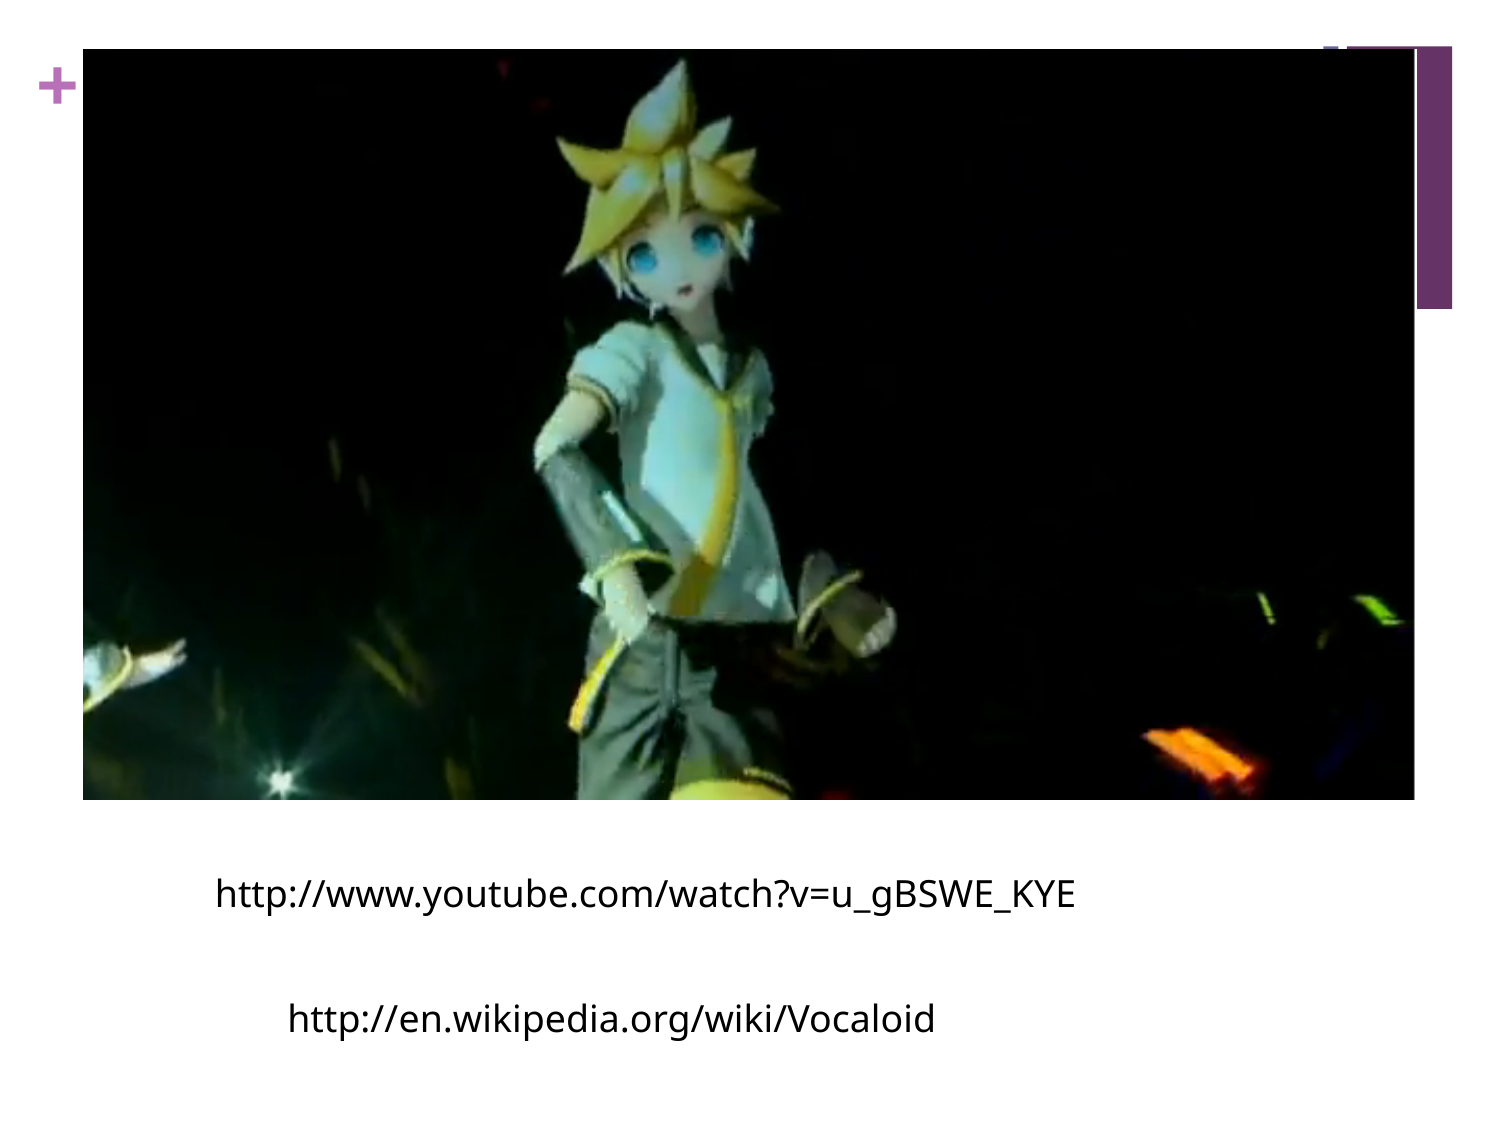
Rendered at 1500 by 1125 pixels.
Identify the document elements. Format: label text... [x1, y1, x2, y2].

text_box http://en.wikipedia.org/wiki/Vocaloid [272, 987, 952, 1048]
text_box http://www.youtube.com/watch?v=u_gBSWE_KYE [199, 862, 1313, 923]
picture [82, 49, 1418, 801]
